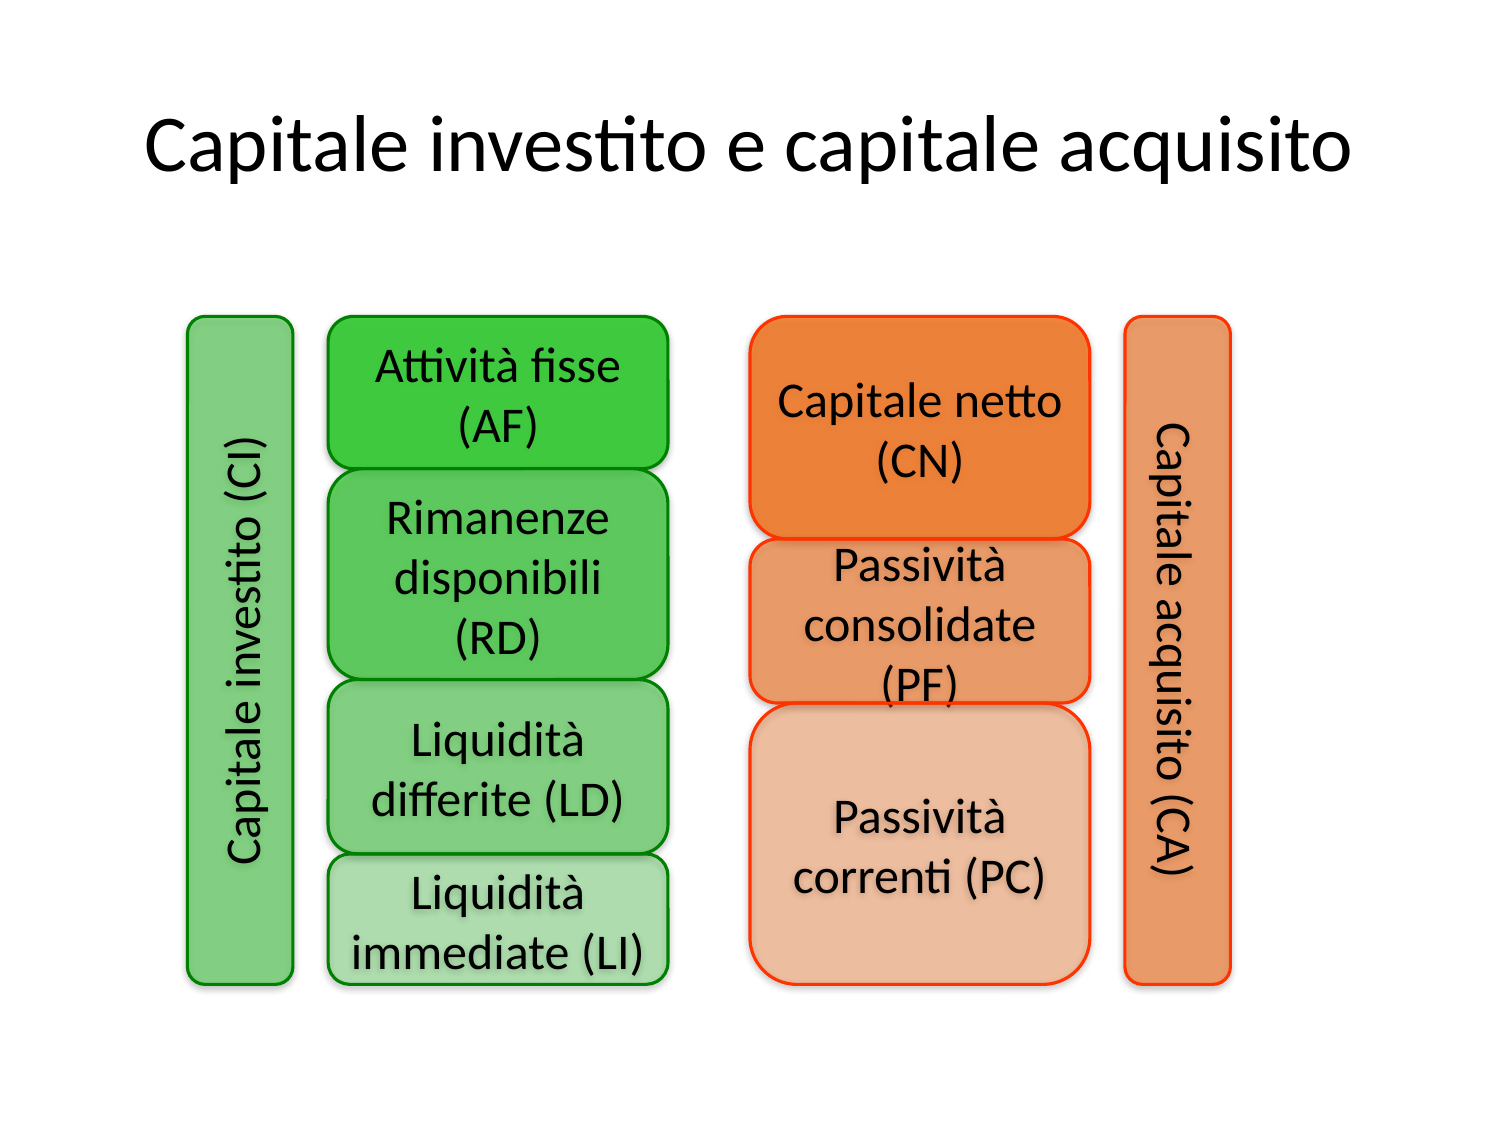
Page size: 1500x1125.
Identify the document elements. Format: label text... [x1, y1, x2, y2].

text_box Passività correnti (PC) [749, 702, 1091, 986]
text_box Capitale investito (CI) [186, 315, 294, 986]
text_box Rimanenze disponibili (RD) [327, 467, 669, 678]
text_box Capitale netto (CN) [749, 315, 1091, 538]
text_box Liquidità differite (LD) [327, 678, 669, 853]
text_box Liquidità immediate (LI) [327, 853, 669, 986]
text_box Capitale acquisito (CA) [1124, 315, 1232, 986]
title Capitale investito e capitale acquisito [75, 45, 1425, 233]
text_box Passività consolidate (PF) [749, 538, 1091, 704]
text_box Attività fisse (AF) [327, 315, 669, 469]
